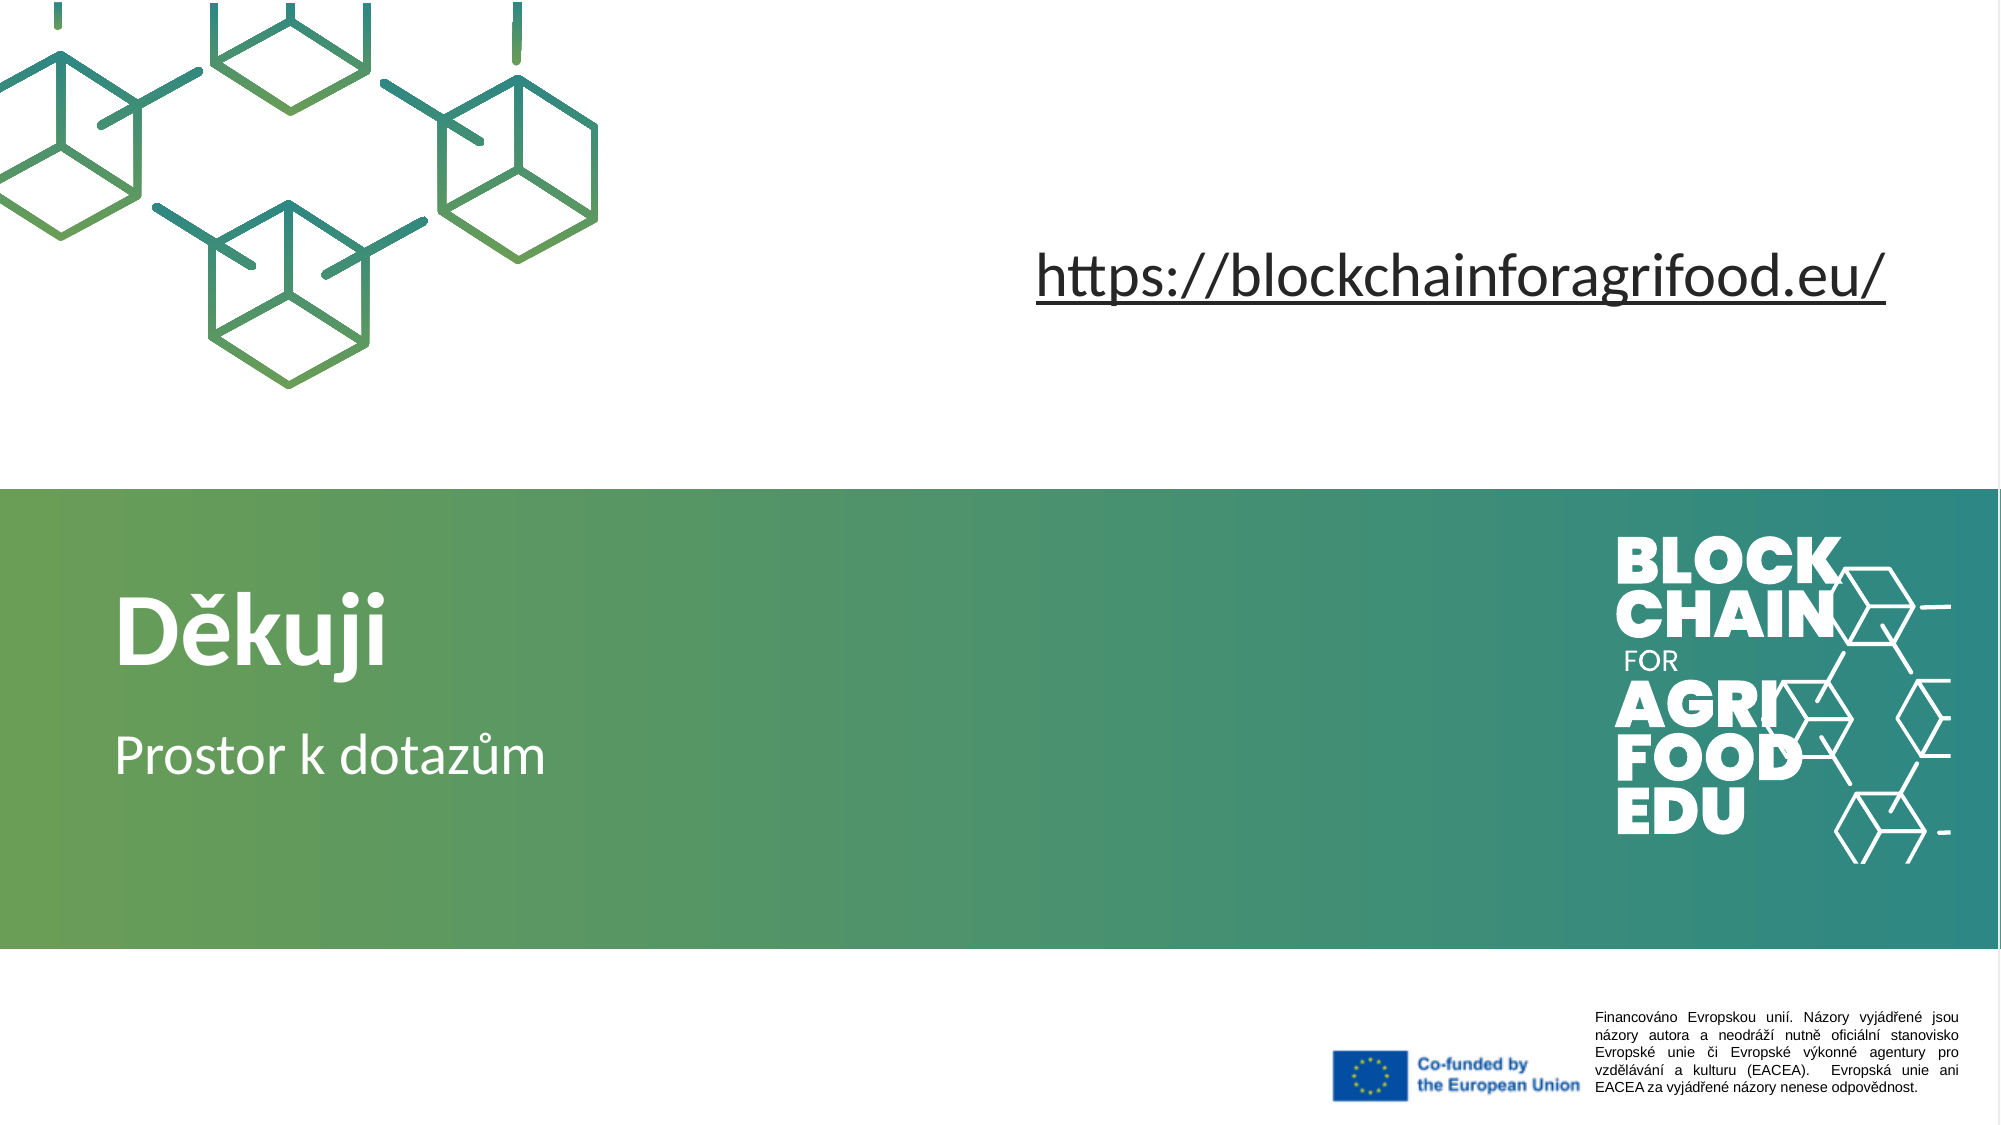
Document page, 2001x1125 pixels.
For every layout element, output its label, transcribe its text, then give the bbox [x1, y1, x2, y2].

list Prostor k dotazům [99, 700, 624, 816]
picture [1329, 1047, 1599, 1105]
list https://blockchainforagrifood.eu/ [922, 207, 1916, 346]
list Děkuji [99, 562, 624, 700]
text_box Financováno Evropskou unií. Názory vyjádřené jsou názory autora a neodráží nutně oficiální stanovisko Evropské unie či Evropské výkonné agentury pro vzdělávání a kulturu (EACEA). Evropská unie ani EACEA za vyjádřené názory nenese odpovědnost. [1580, 1000, 1974, 1104]
